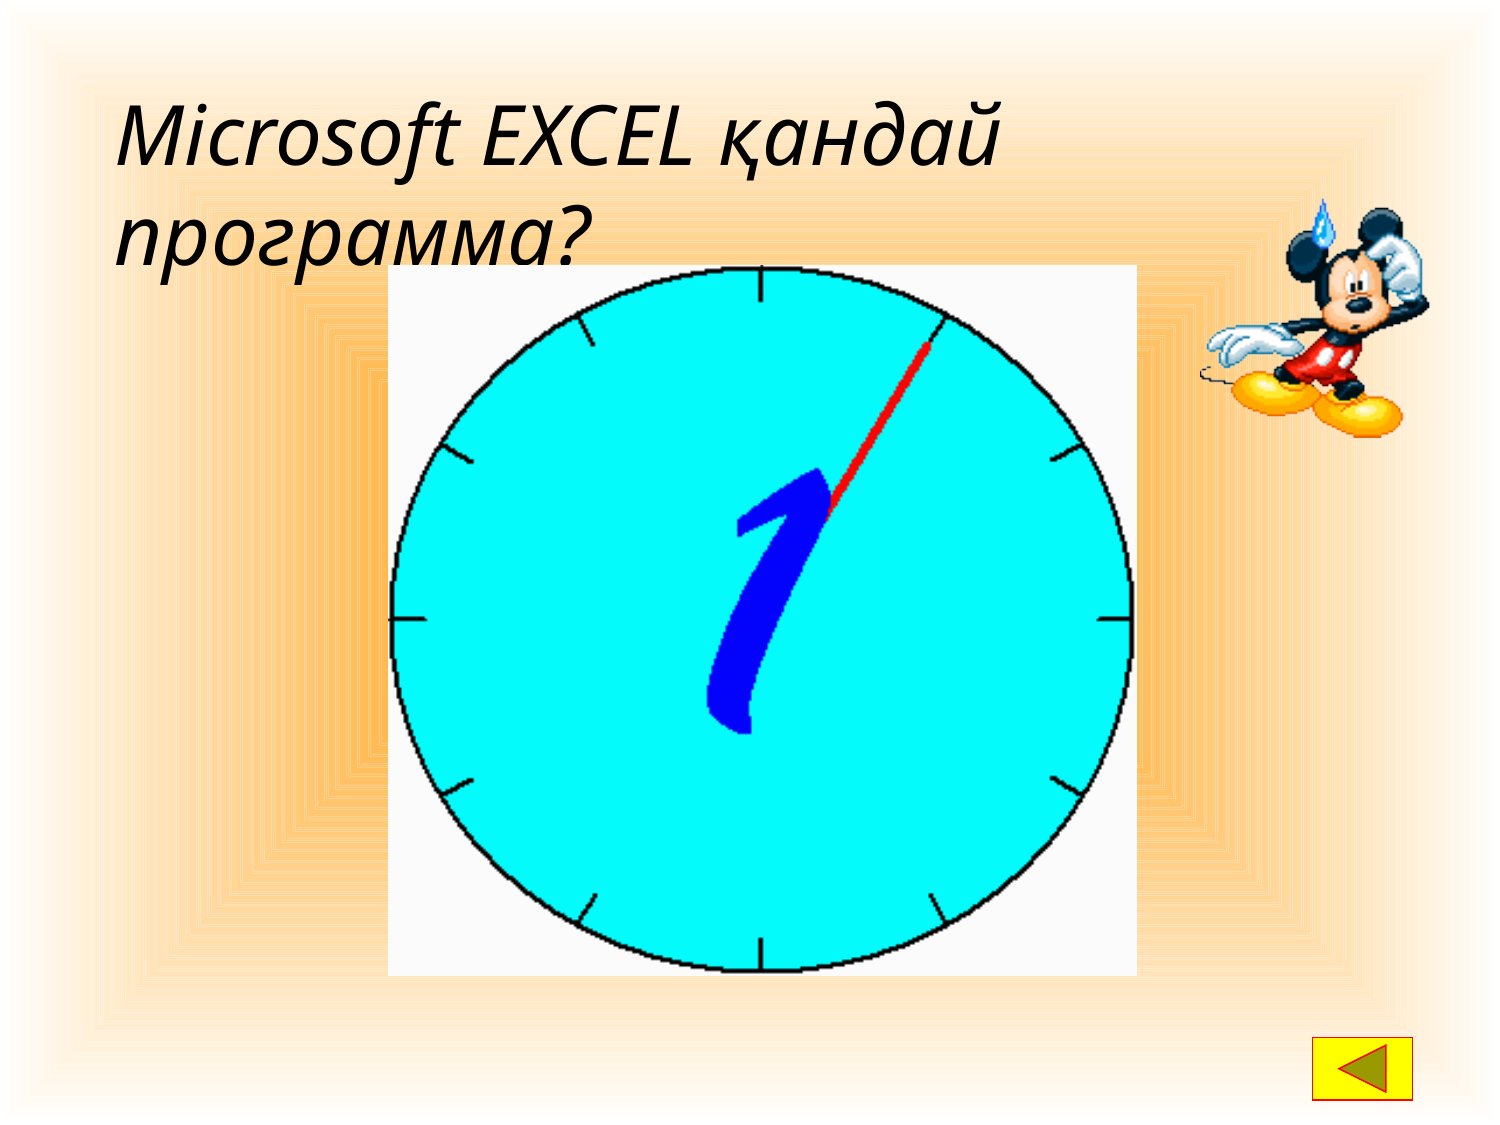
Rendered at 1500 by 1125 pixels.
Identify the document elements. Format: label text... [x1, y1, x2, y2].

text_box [387, 264, 1138, 977]
text_box [1312, 1037, 1413, 1100]
picture [1199, 162, 1440, 438]
text_box Microsoft EXCEL қандай программа? [99, 74, 1338, 290]
